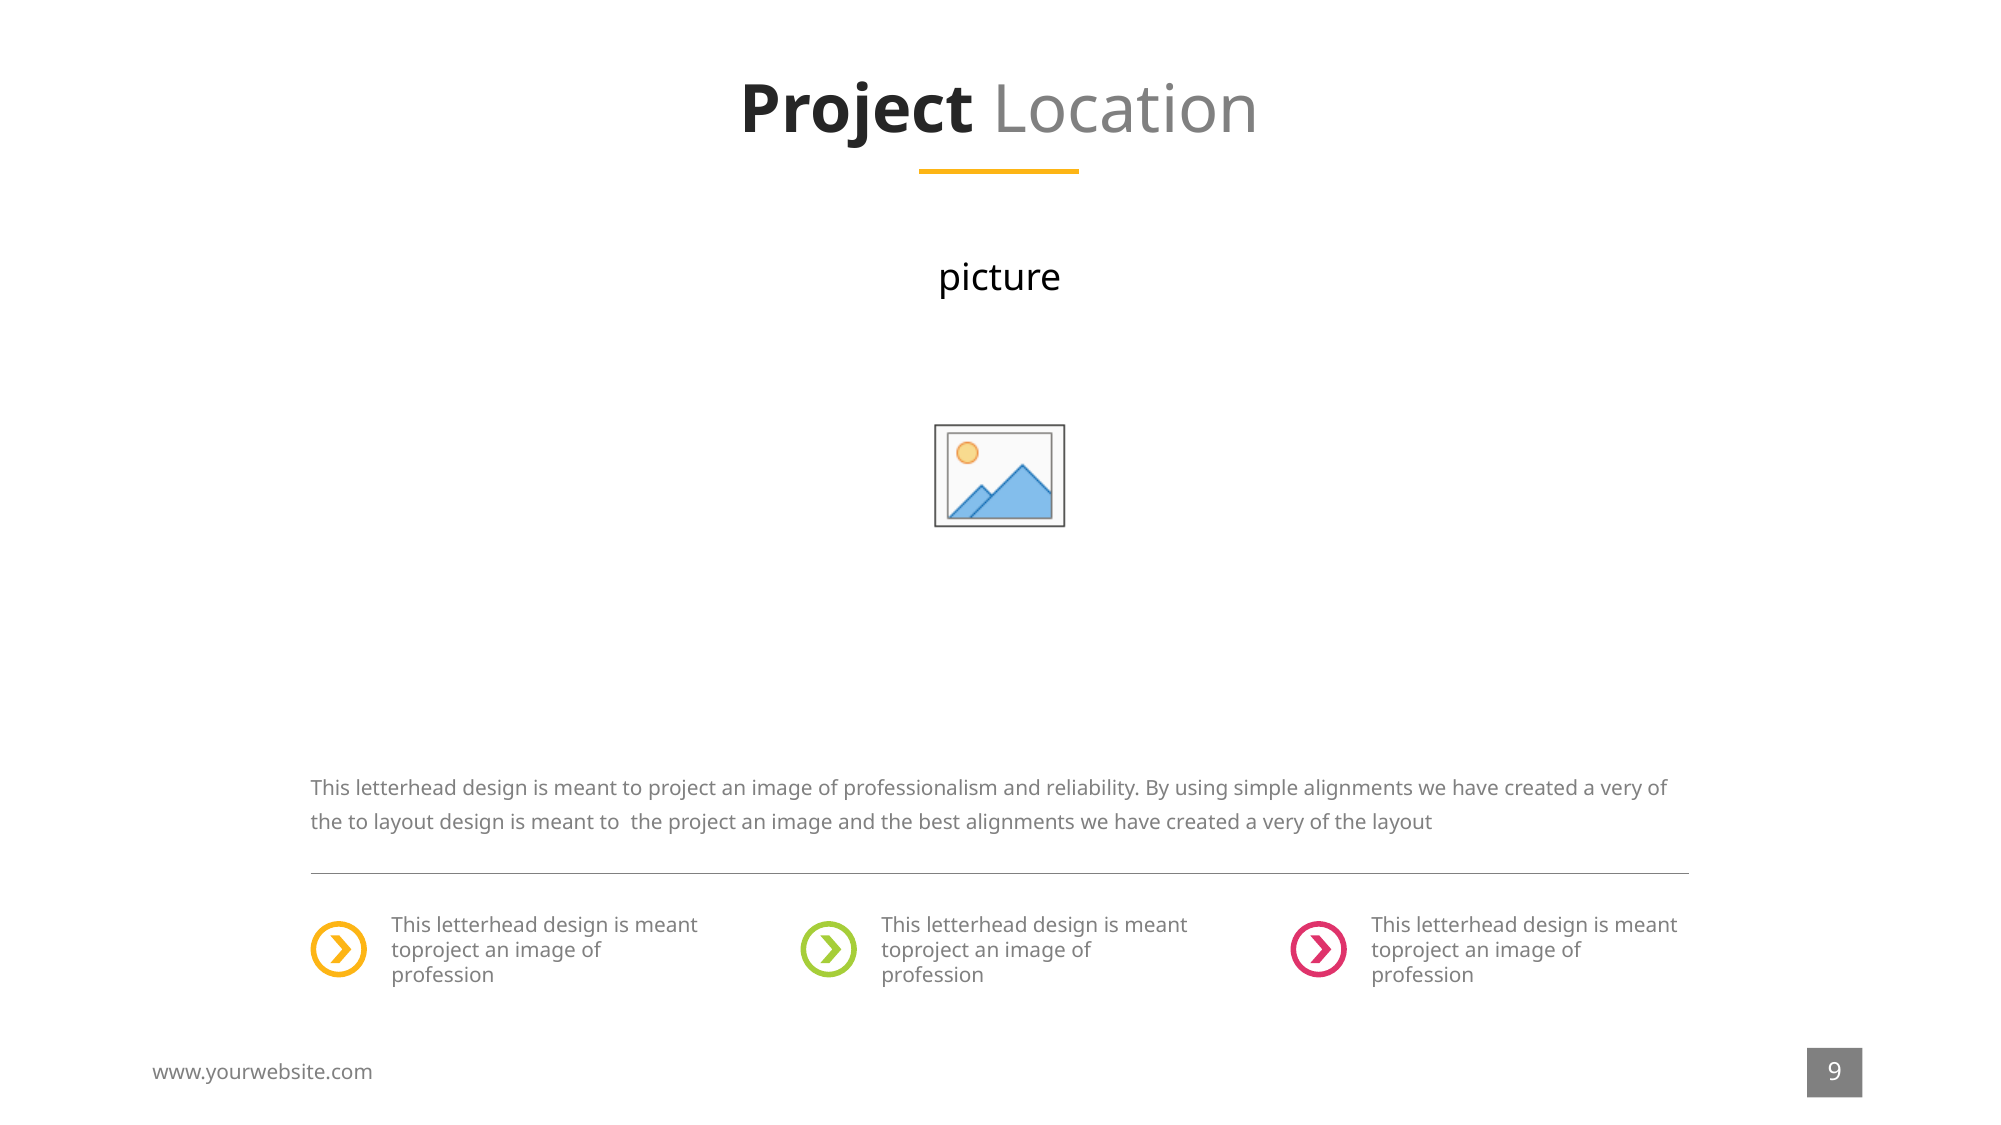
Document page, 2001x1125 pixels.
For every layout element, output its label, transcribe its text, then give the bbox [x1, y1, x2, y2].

slide_number 9 [1807, 1047, 1863, 1098]
footer www.yourwebsite.com [137, 1042, 415, 1103]
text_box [800, 918, 1200, 981]
title Project Location [137, 55, 1863, 167]
text_box This letterhead design is meant to project an image of professionalism and reliability. By using simple alignments we have created a very of the to layout design is meant to the project an image and the best alignments we have created a very of the layout [310, 751, 1690, 848]
picture [310, 245, 1690, 708]
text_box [1290, 918, 1690, 981]
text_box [310, 918, 710, 981]
